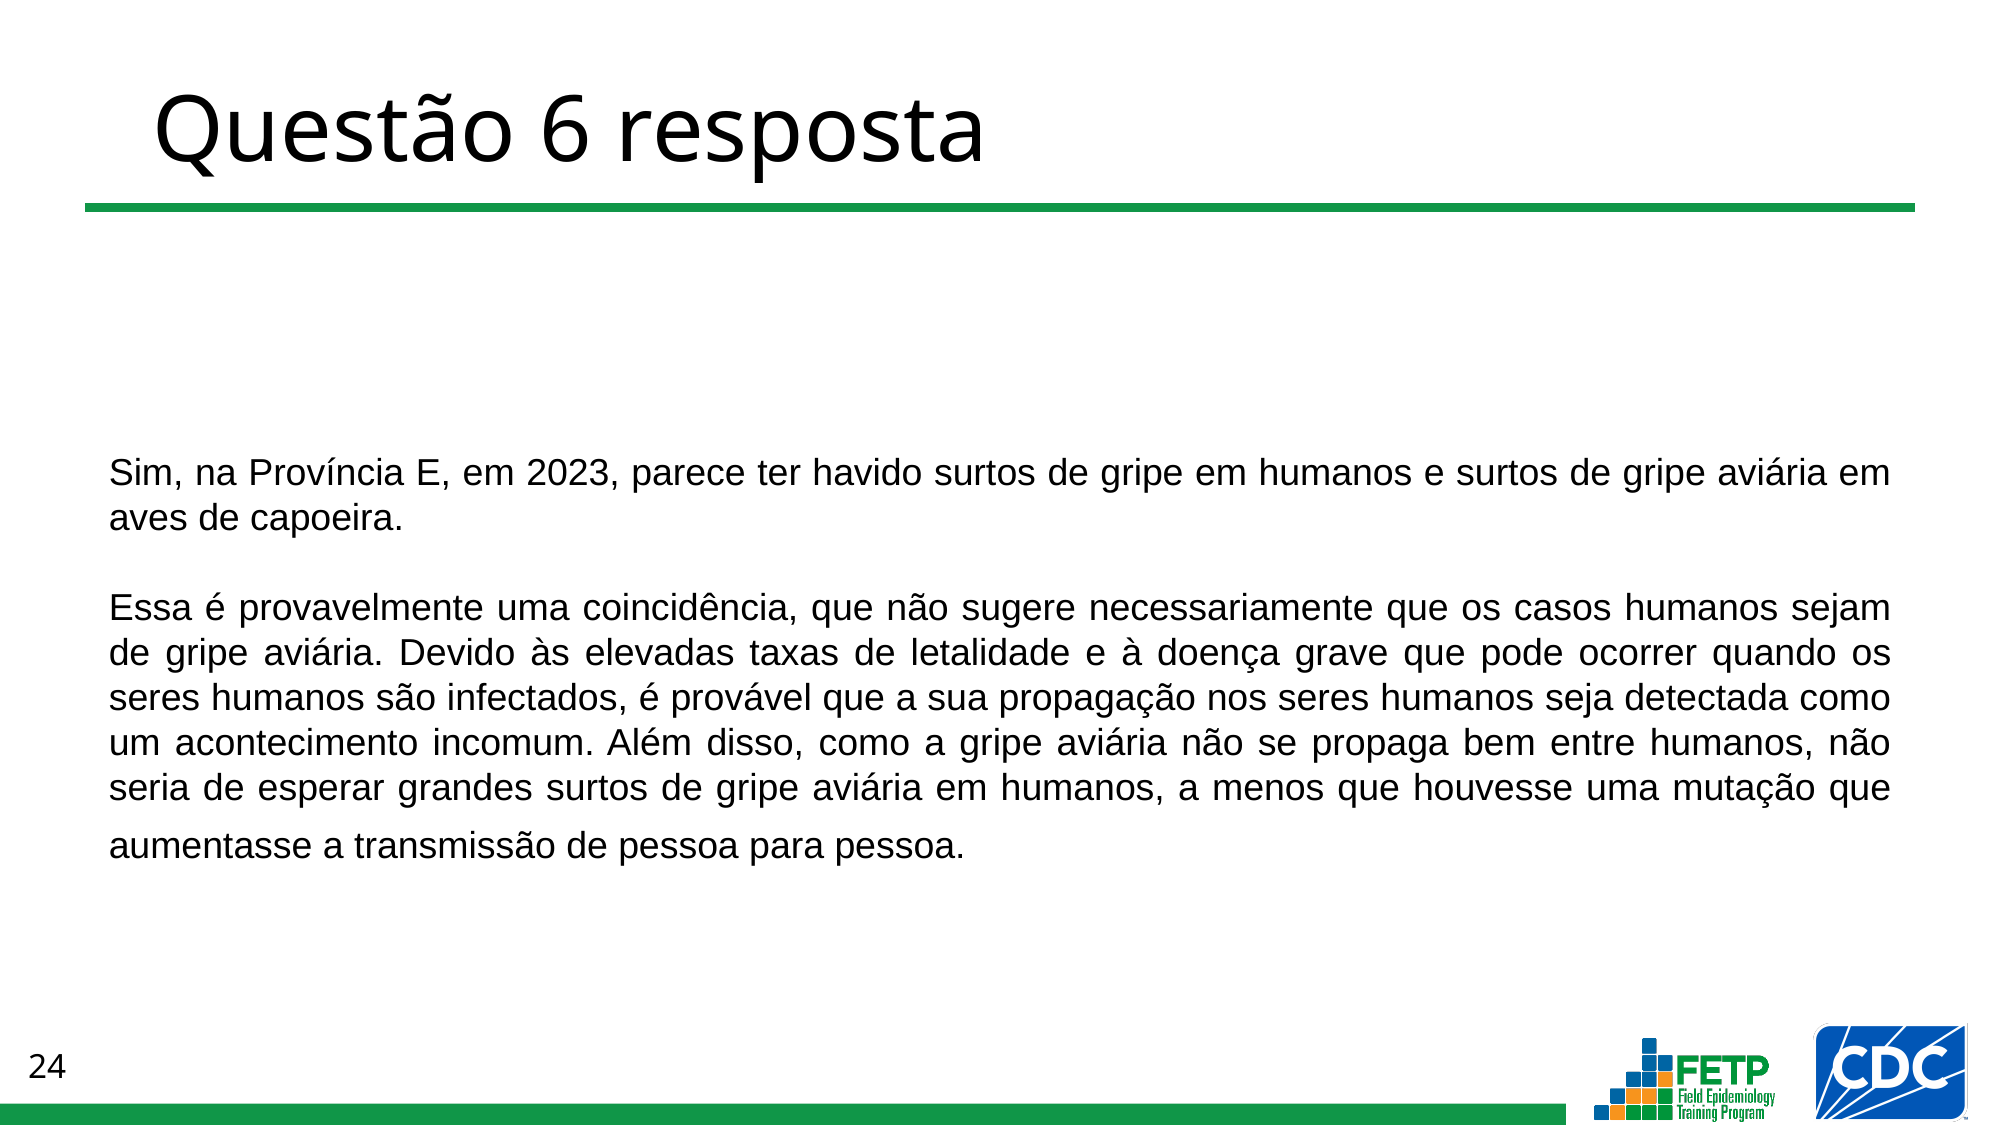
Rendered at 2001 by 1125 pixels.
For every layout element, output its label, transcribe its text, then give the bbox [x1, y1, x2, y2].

title Questão 6 resposta [137, 75, 1863, 207]
list Sim, na Província E, em 2023, parece ter havido surtos de gripe em humanos e surtos de gripe aviária em aves de capoeira. Essa é provavelmente uma coincidência, que não sugere necessariamente que os casos humanos sejam de gripe aviária. Devido às elevadas taxas de letalidade e à doença grave que pode ocorrer quando os seres humanos são infectados, é provável que a sua propagação nos seres humanos seja detectada como um acontecimento incomum. Além disso, como a gripe aviária não se propaga bem entre humanos, não seria de esperar grandes surtos de gripe aviária em humanos, a menos que houvesse uma mutação que aumentasse a transmissão de pessoa para pessoa. [93, 234, 1907, 1082]
picture [1813, 1023, 1968, 1122]
picture [1594, 1082, 1775, 1122]
